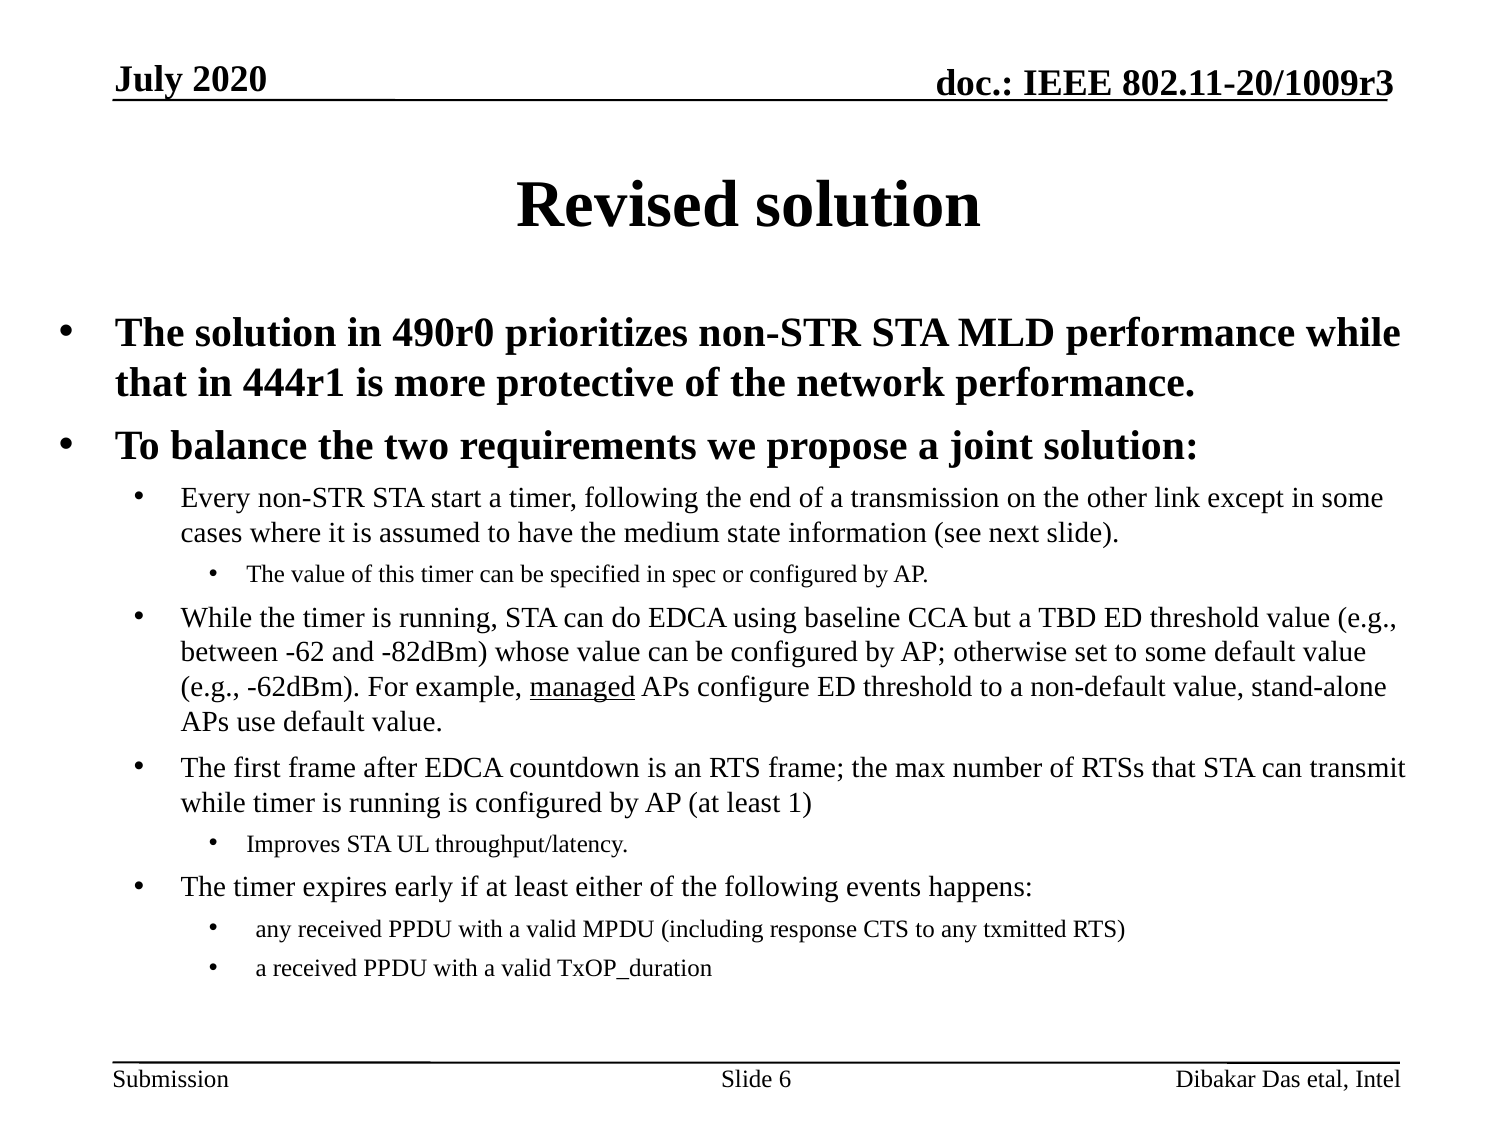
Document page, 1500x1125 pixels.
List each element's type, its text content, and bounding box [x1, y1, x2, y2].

footer Dibakar Das etal, Intel [878, 1061, 1402, 1093]
title Revised solution [112, 112, 1388, 288]
list The solution in 490r0 prioritizes non-STR STA MLD performance while that in 444r1 is more protective of the network performance. To balance the two requirements we propose a joint solution: Every non-STR STA start a timer, following the end of a transmission on the other link except in some cases where it is assumed to have the medium state information (see next slide). The value of this timer can be specified in spec or configured by AP. While the timer is running, STA can do EDCA using baseline CCA but a TBD ED threshold value (e.g., between -62 and -82dBm) whose value can be configured by AP; otherwise set to some default value (e.g., -62dBm). For example, managed APs configure ED threshold to a non-default value, stand-alone APs use default value. The first frame after EDCA countdown is an RTS frame; the max number of RTSs that STA can transmit while timer is running is configured by AP (at least 1) Improves STA UL throughput/latency. The timer expires early if at least either of the following events happens: any received PPDU with a valid MPDU (including response CTS to any txmitted RTS) a received PPDU with a valid TxOP_duration [43, 297, 1426, 973]
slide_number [114, 54, 423, 100]
slide_number Slide 6 [712, 1061, 800, 1123]
